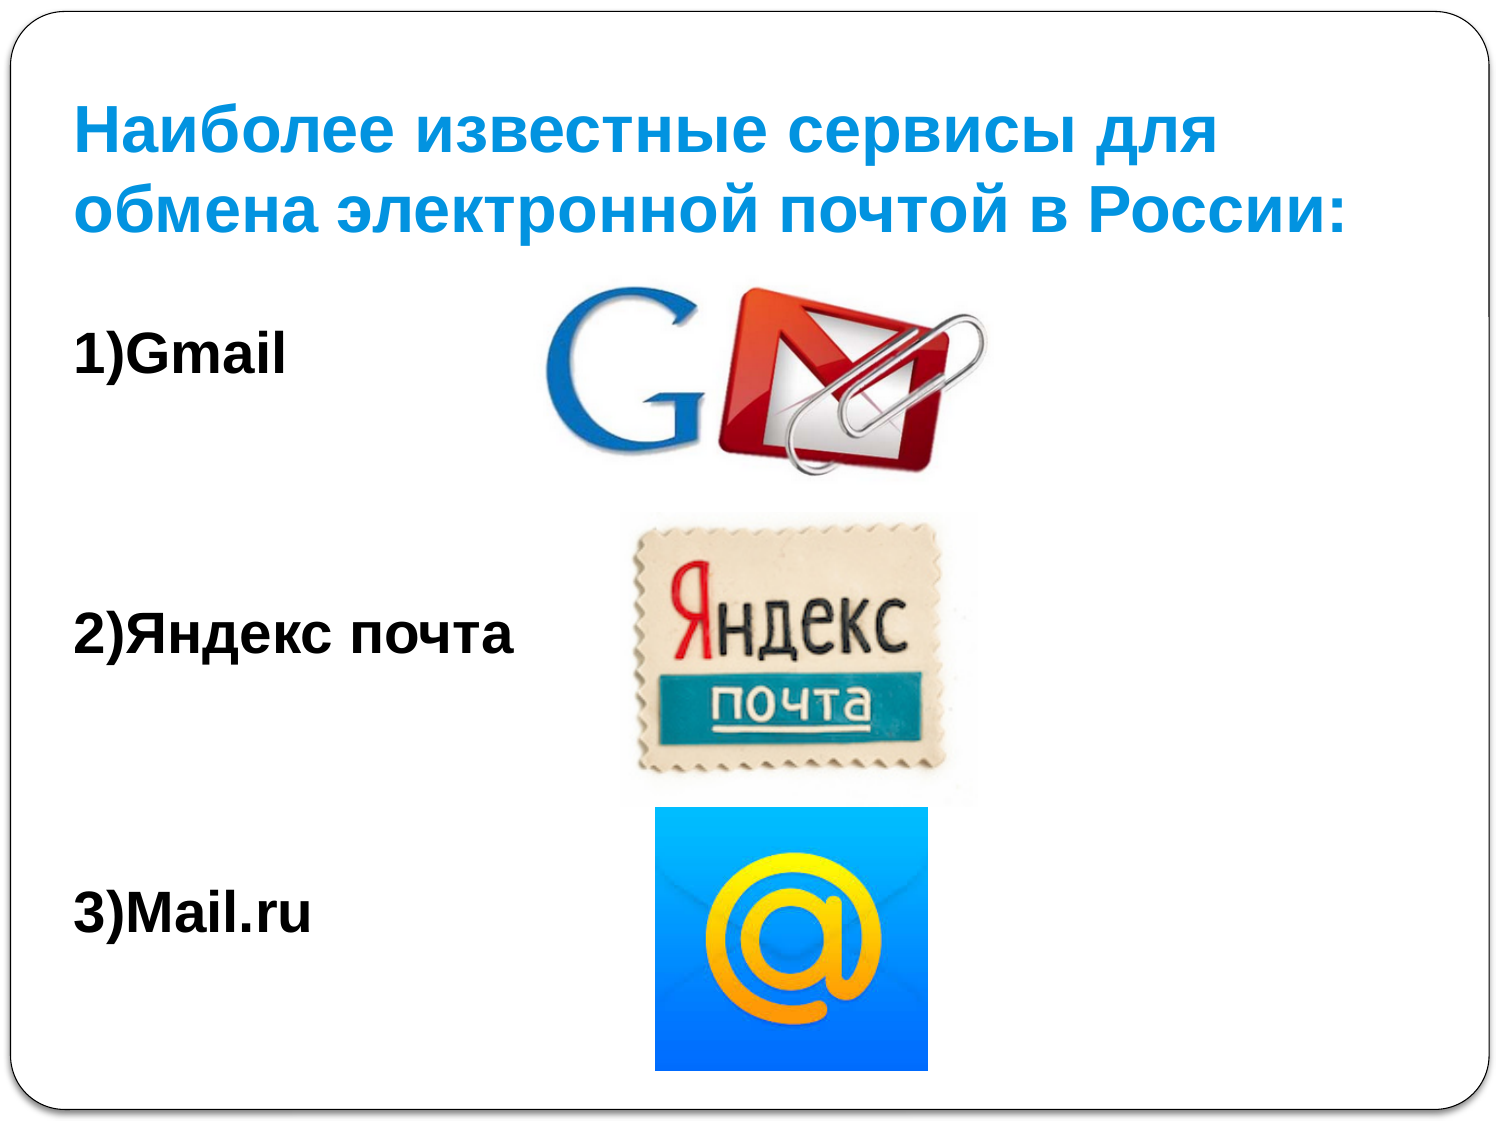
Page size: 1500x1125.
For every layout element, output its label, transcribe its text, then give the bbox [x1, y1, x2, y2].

picture [655, 853, 928, 1071]
title Наиболее известные сервисы для обмена электронной почтой в России: 1)Gmail 2)Яндекс почта 3)Mail.ru [58, 25, 1465, 1030]
picture [525, 255, 999, 807]
